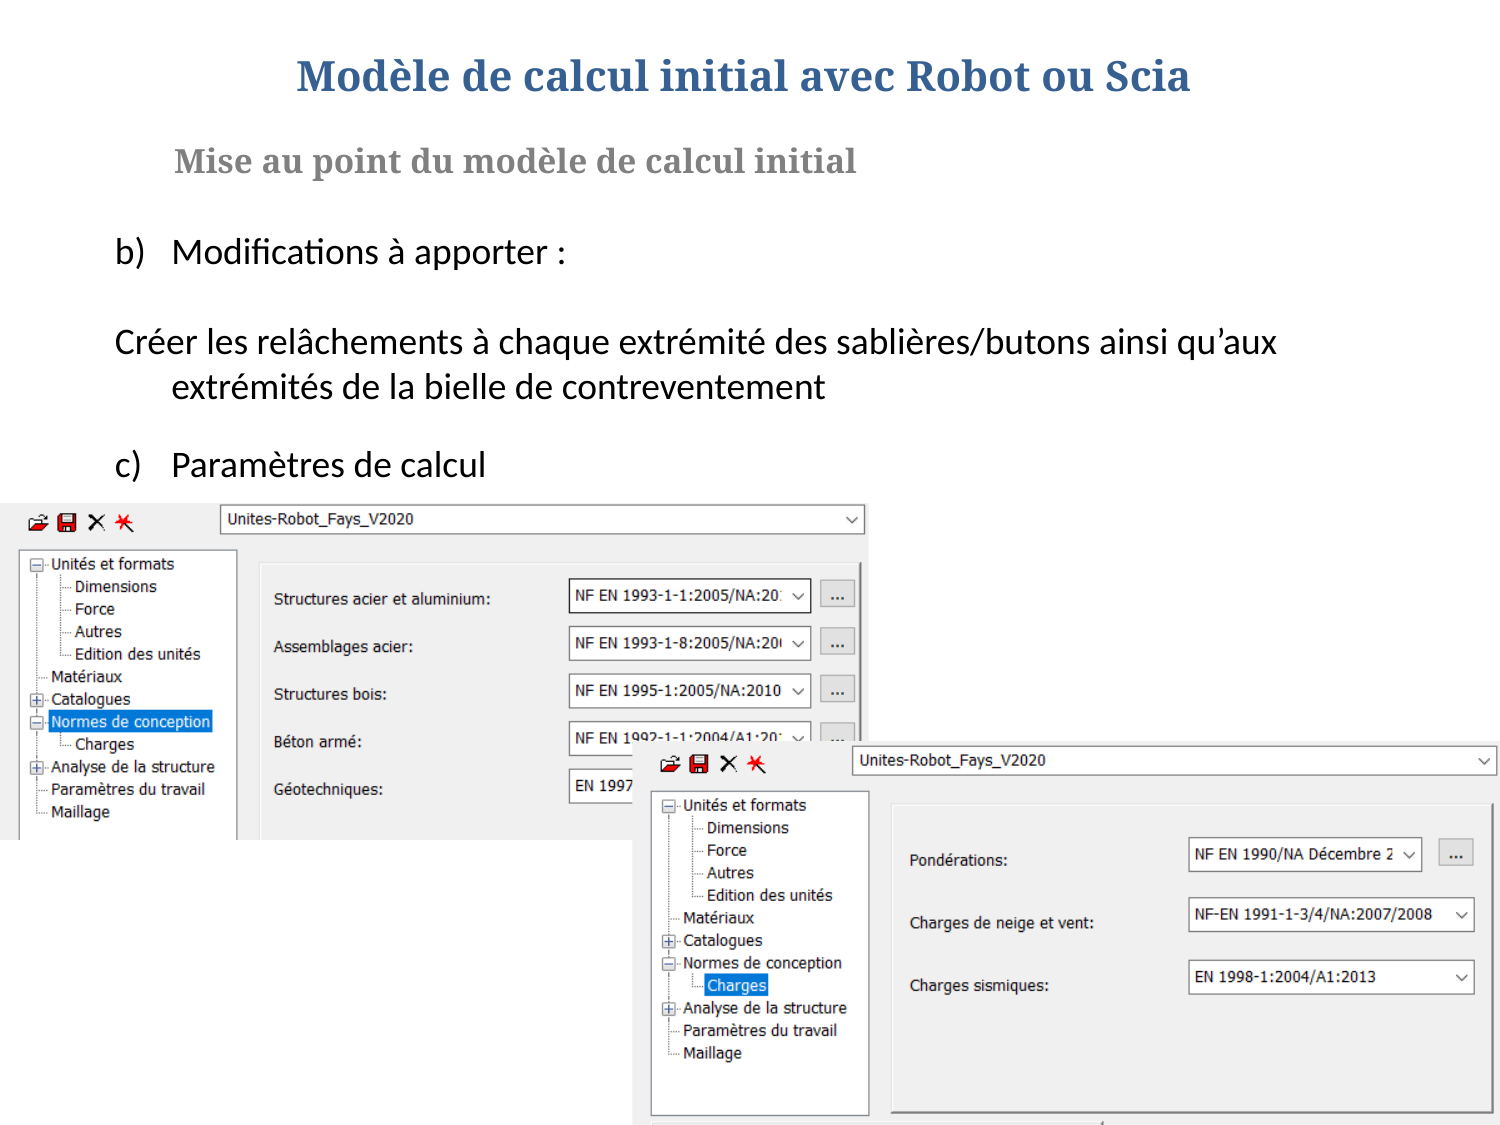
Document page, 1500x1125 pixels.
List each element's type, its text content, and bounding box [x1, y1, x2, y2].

text_box Paramètres de calcul [100, 432, 1436, 493]
picture [0, 503, 1500, 1125]
text_box Modifications à apporter : Créer les relâchements à chaque extrémité des sablières/butons ainsi qu’aux extrémités de la bielle de contreventement [100, 219, 1436, 415]
text_box Modèle de calcul initial avec Robot ou Scia Mise au point du modèle de calcul initial [159, 42, 1329, 188]
